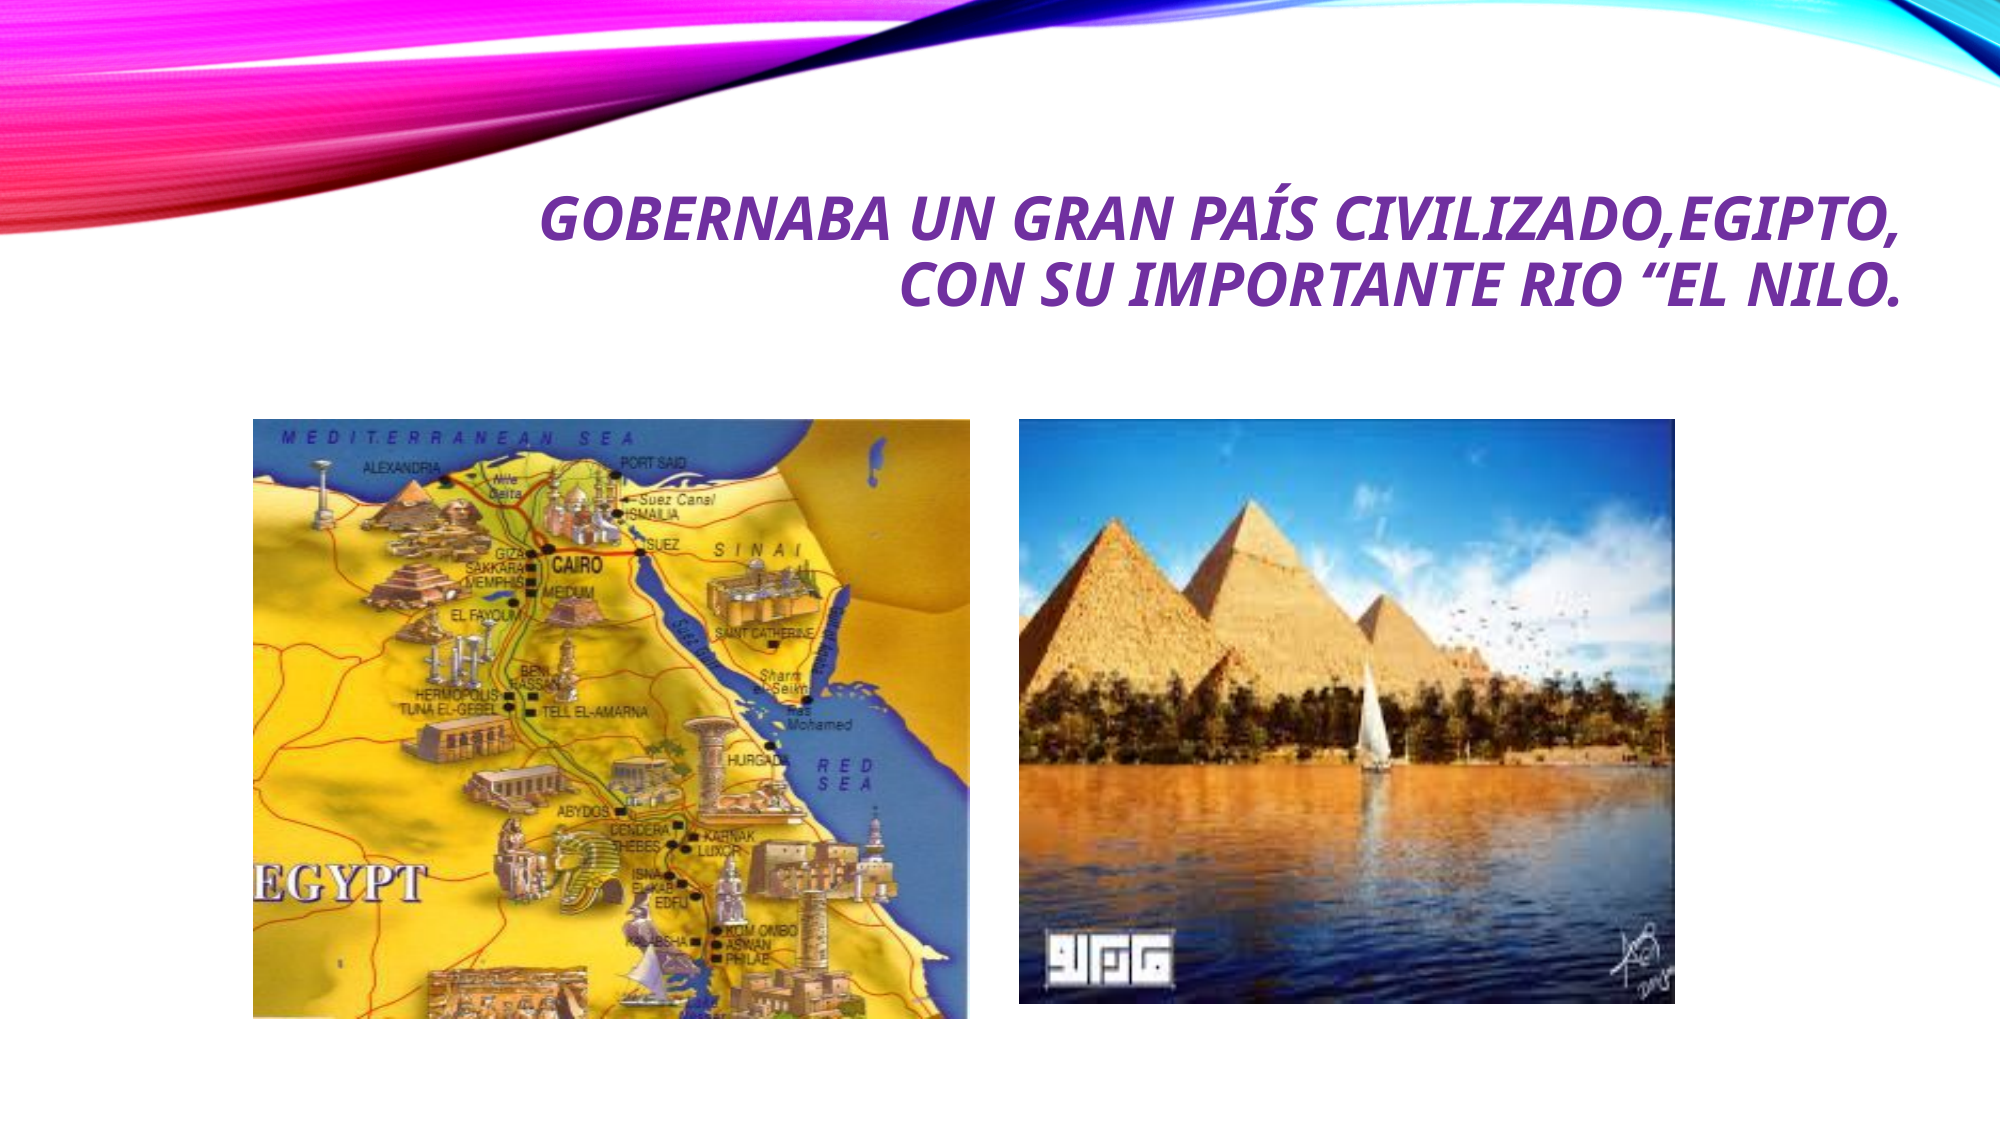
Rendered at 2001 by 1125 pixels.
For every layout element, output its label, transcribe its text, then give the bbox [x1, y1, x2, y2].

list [1019, 418, 1675, 1004]
picture [1890, 0, 2000, 75]
picture [0, 0, 2000, 237]
title Gobernaba un gran paÍs civilizado,Egipto, con su importante rio “El nilo. [507, 147, 1921, 360]
picture [253, 418, 971, 1020]
picture [1910, 0, 2000, 45]
